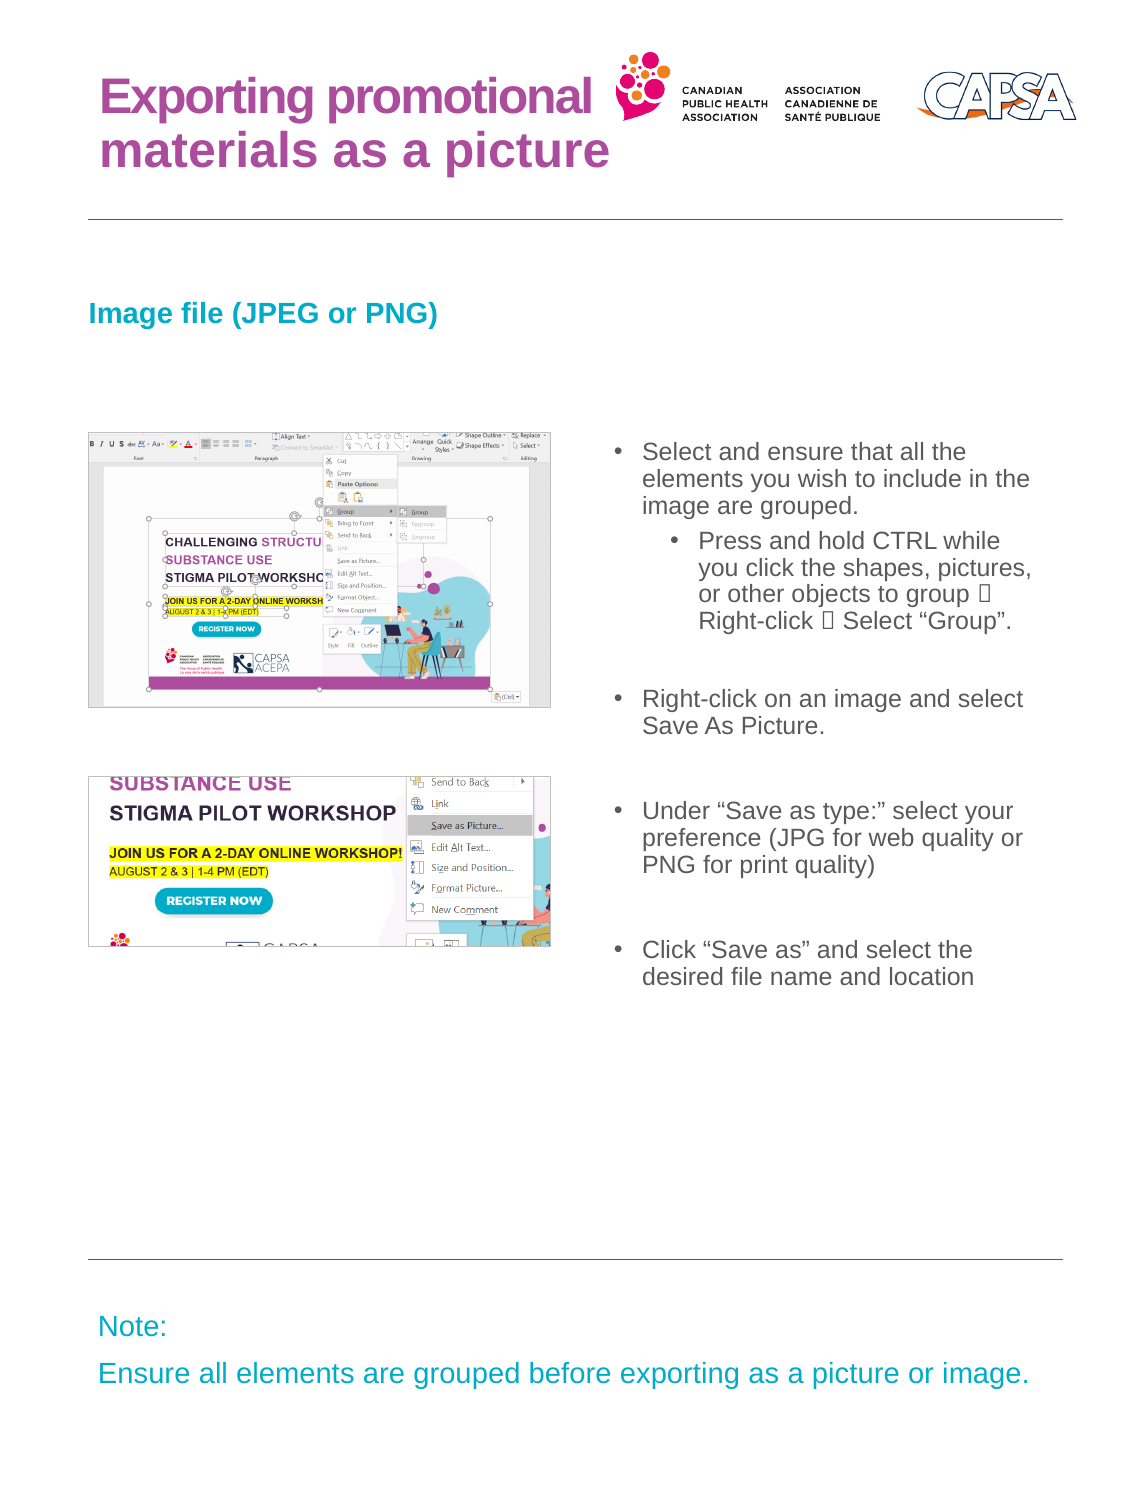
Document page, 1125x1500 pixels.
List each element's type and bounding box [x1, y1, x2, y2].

picture [614, 51, 881, 121]
picture [89, 433, 550, 707]
picture [89, 777, 550, 946]
picture [914, 68, 1081, 121]
